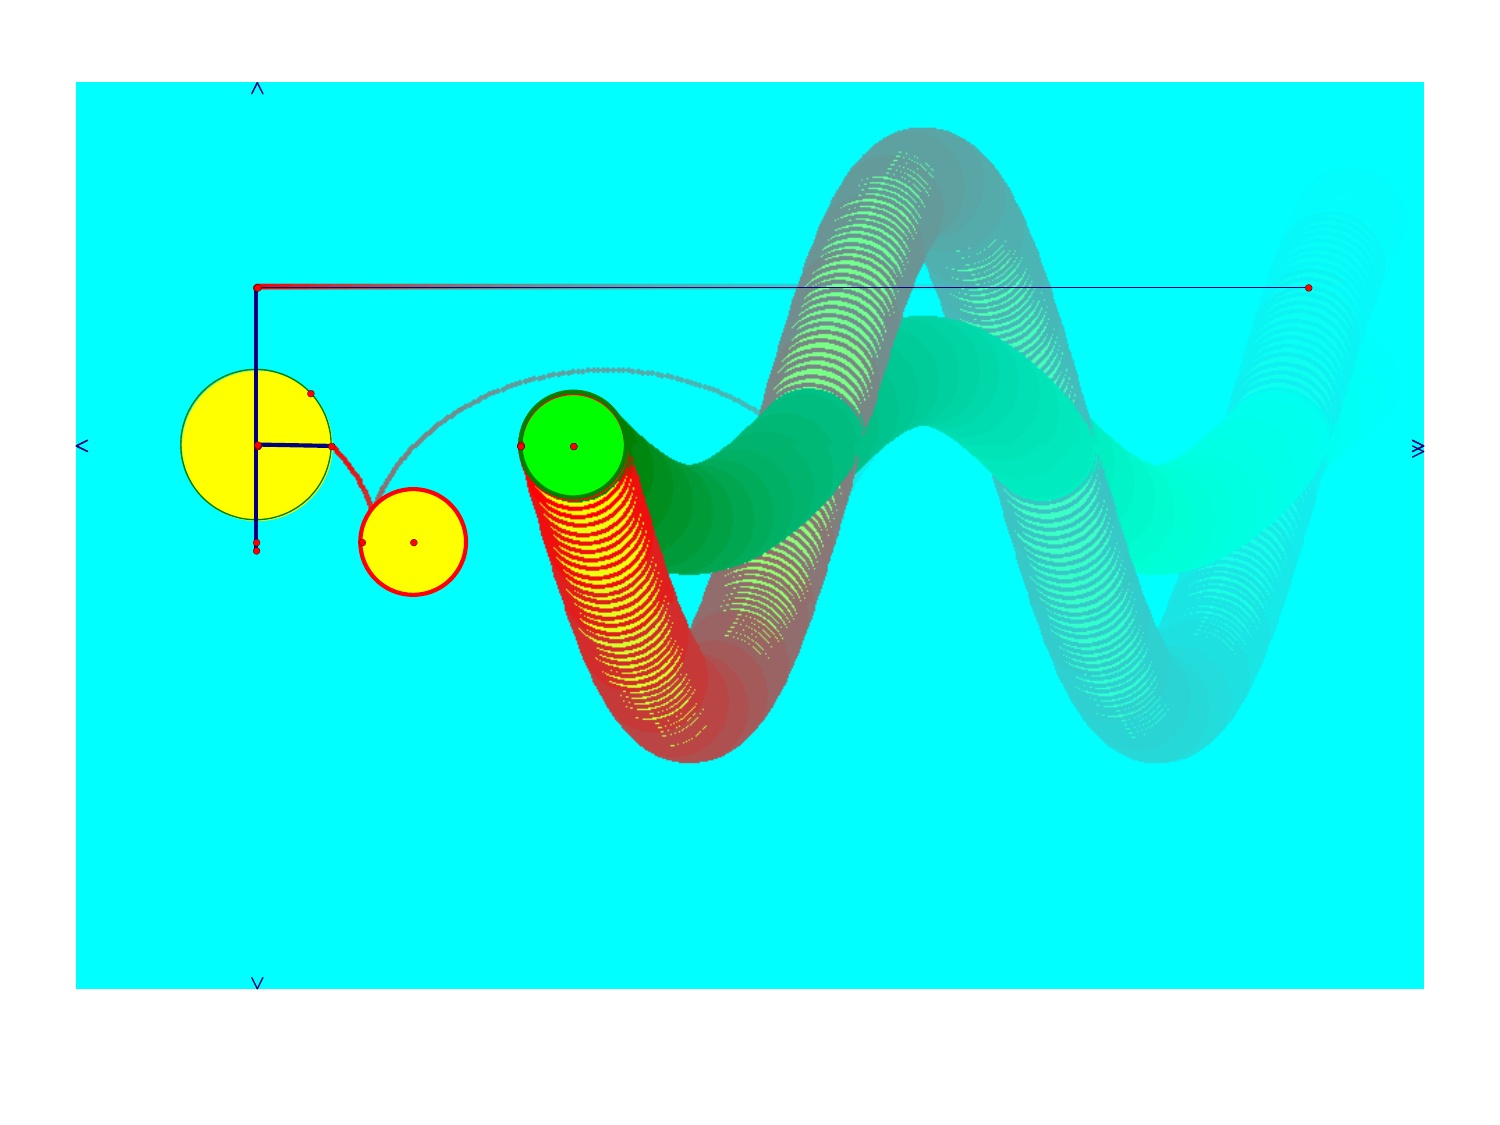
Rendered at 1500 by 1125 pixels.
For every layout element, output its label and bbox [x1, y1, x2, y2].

list [74, 80, 1426, 991]
